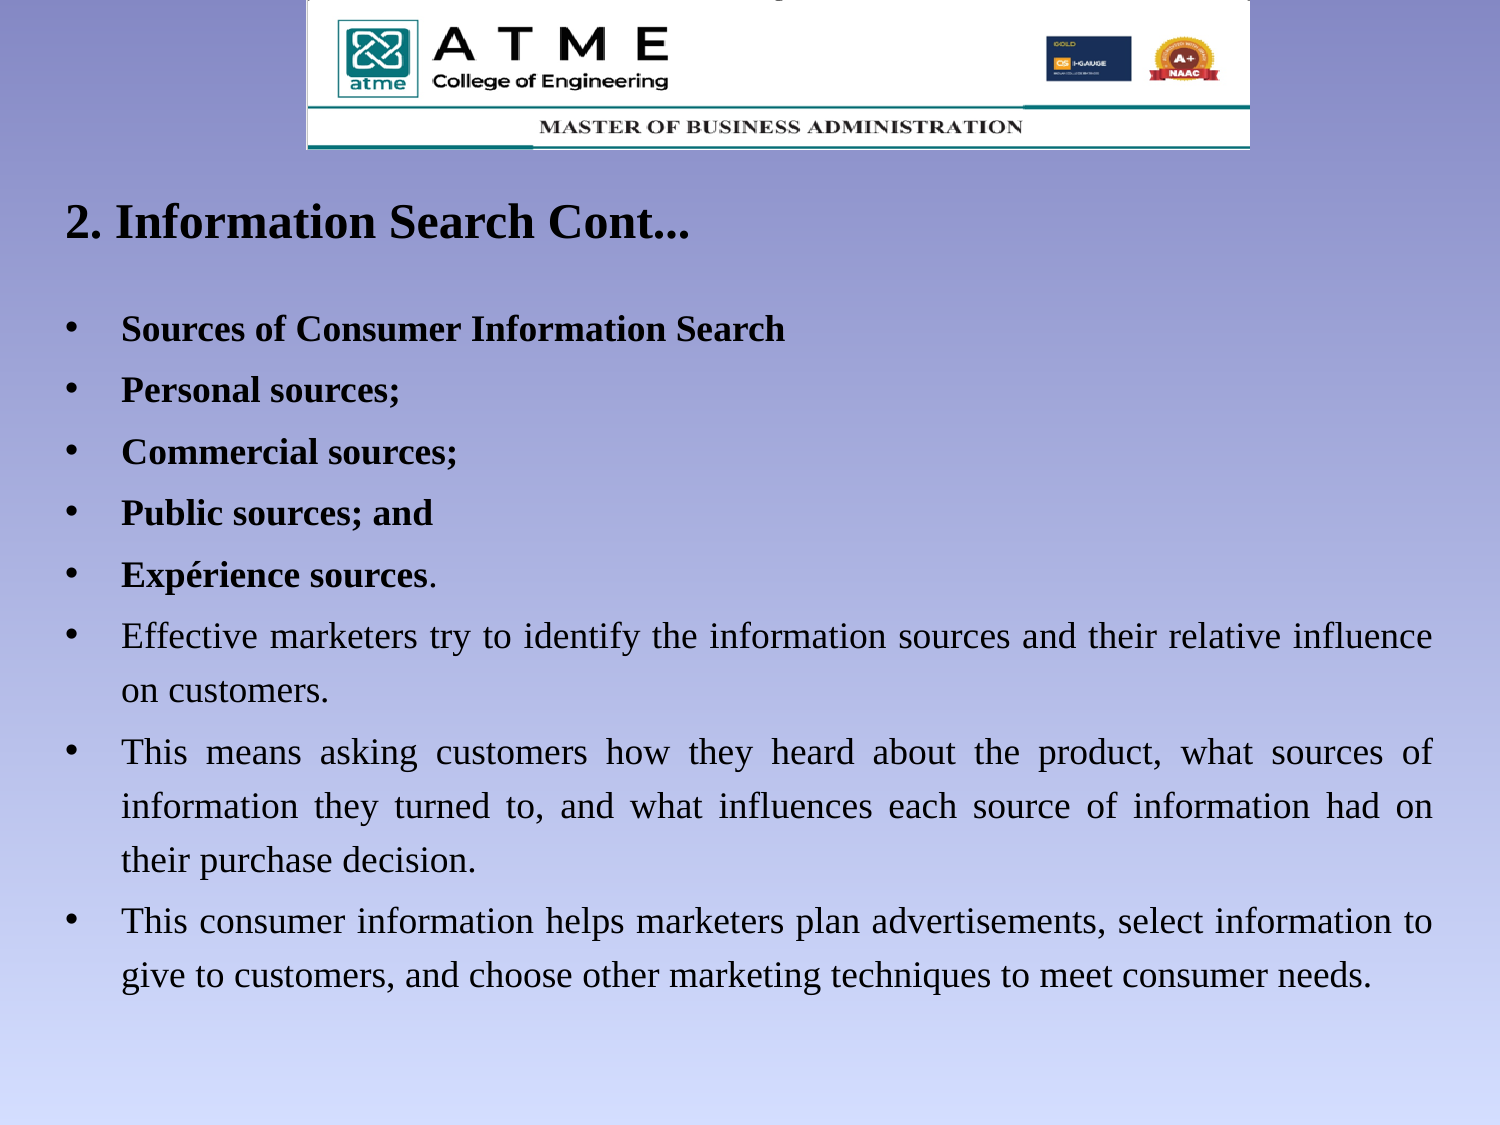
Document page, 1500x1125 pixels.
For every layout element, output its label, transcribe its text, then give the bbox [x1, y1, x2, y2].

picture [306, 0, 1250, 150]
list Sources of Consumer Information Search Personal sources; Commercial sources; Public sources; and Expérience sources. Effective marketers try to identify the information sources and their relative influence on customers. This means asking customers how they heard about the product, what sources of information they turned to, and what influences each source of information had on their purchase decision. This consumer information helps marketers plan advertisements, select information to give to customers, and choose other marketing techniques to meet consumer needs. [50, 287, 1450, 1088]
text_box 2. Information Search Cont... [49, 187, 1400, 250]
